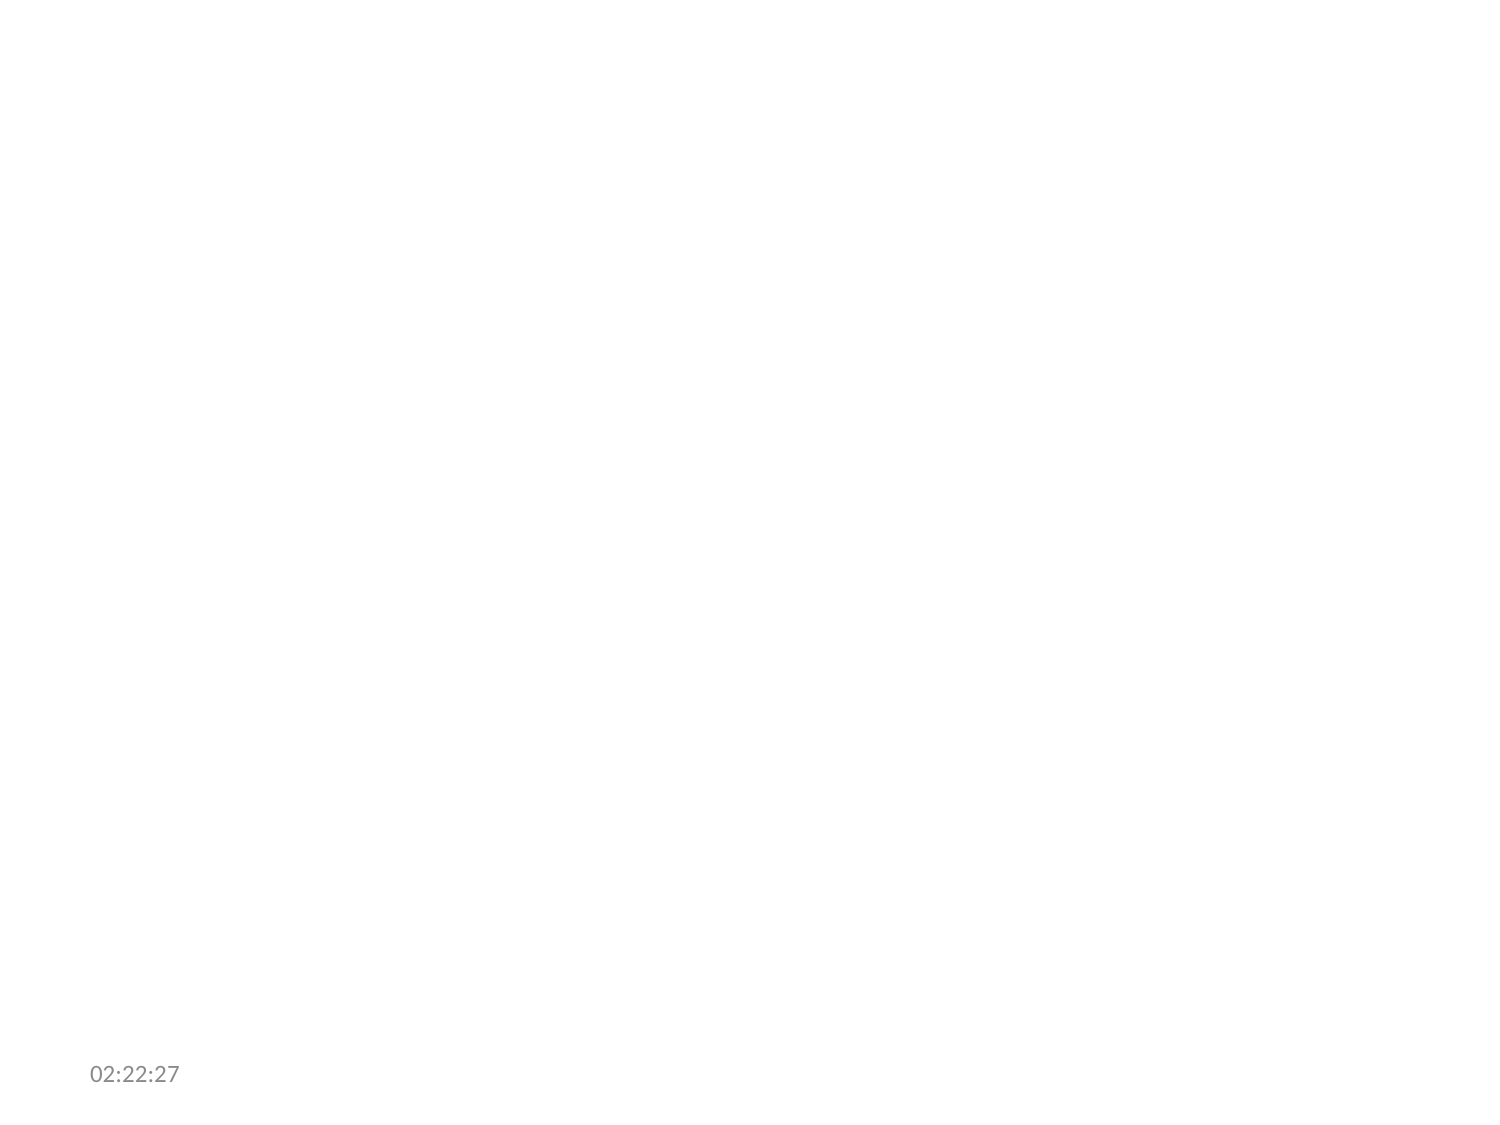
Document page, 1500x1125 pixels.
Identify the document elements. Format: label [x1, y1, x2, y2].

slide_number [75, 1042, 425, 1103]
